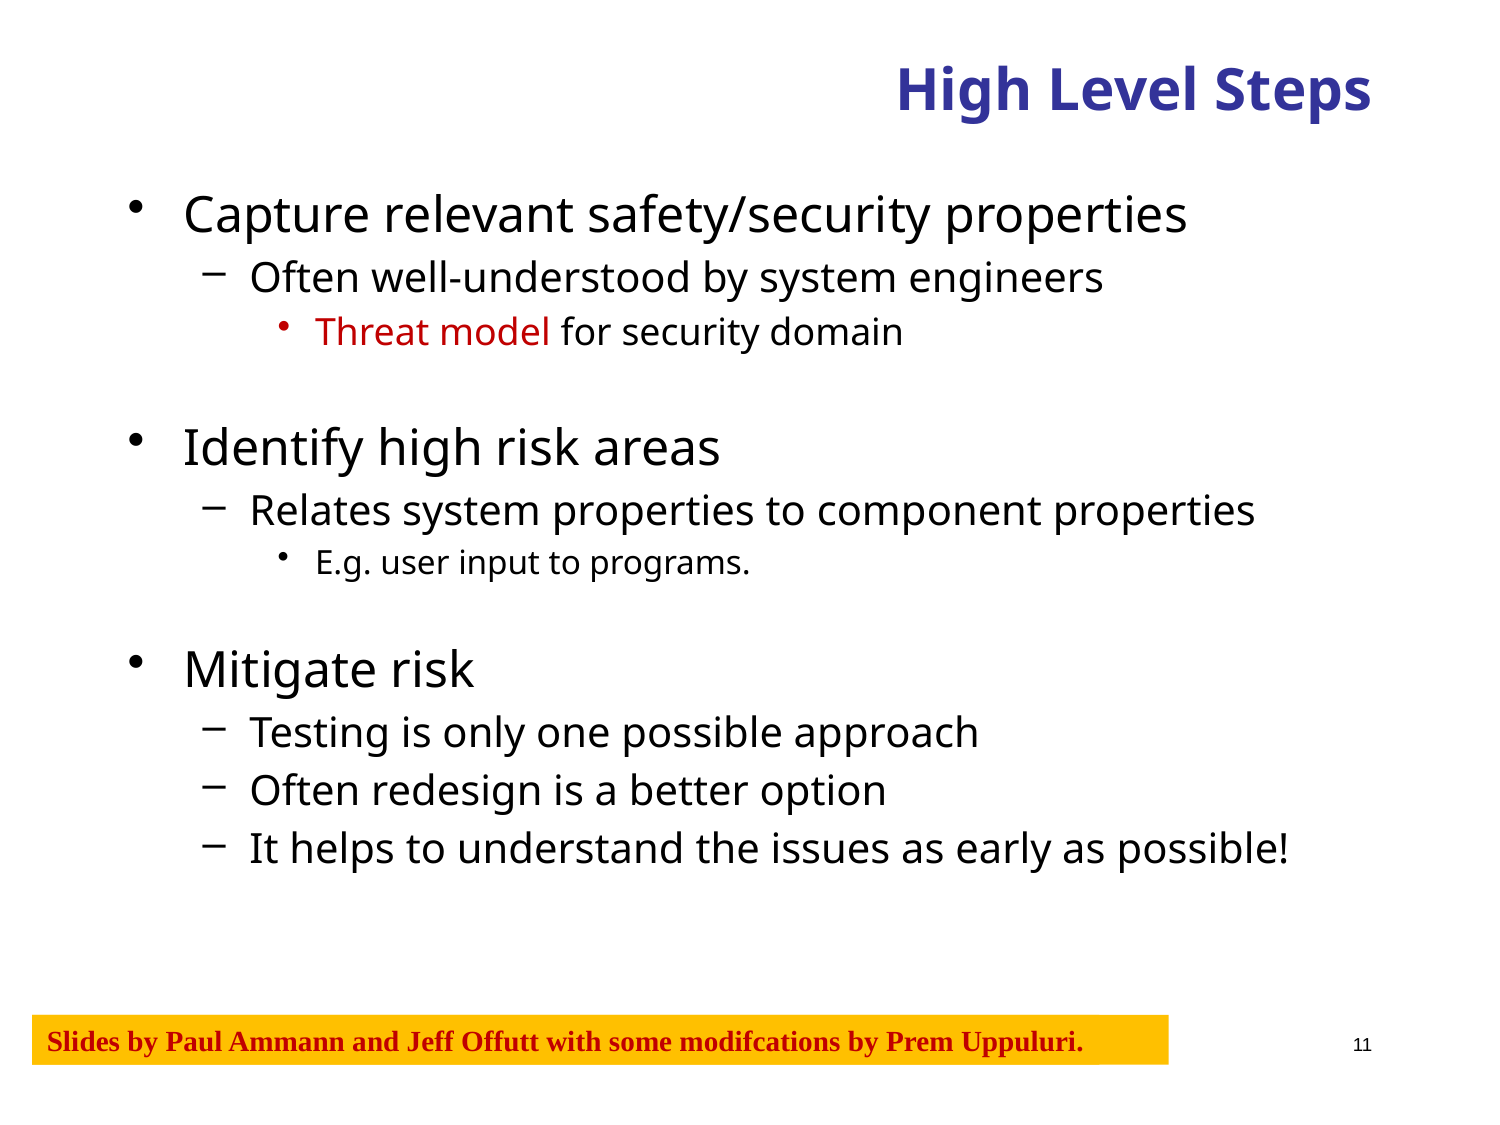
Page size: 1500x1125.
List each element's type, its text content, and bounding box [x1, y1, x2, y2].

title High Level Steps [112, 24, 1388, 150]
list Capture relevant safety/security properties Often well-understood by system engineers Threat model for security domain Identify high risk areas Relates system properties to component properties E.g. user input to programs. Mitigate risk Testing is only one possible approach Often redesign is a better option It helps to understand the issues as early as possible! [112, 174, 1388, 1000]
slide_number 11 [1074, 1024, 1388, 1101]
text_box Slides by Paul Ammann and Jeff Offutt with some modifcations by Prem Uppuluri. [32, 1014, 1169, 1065]
